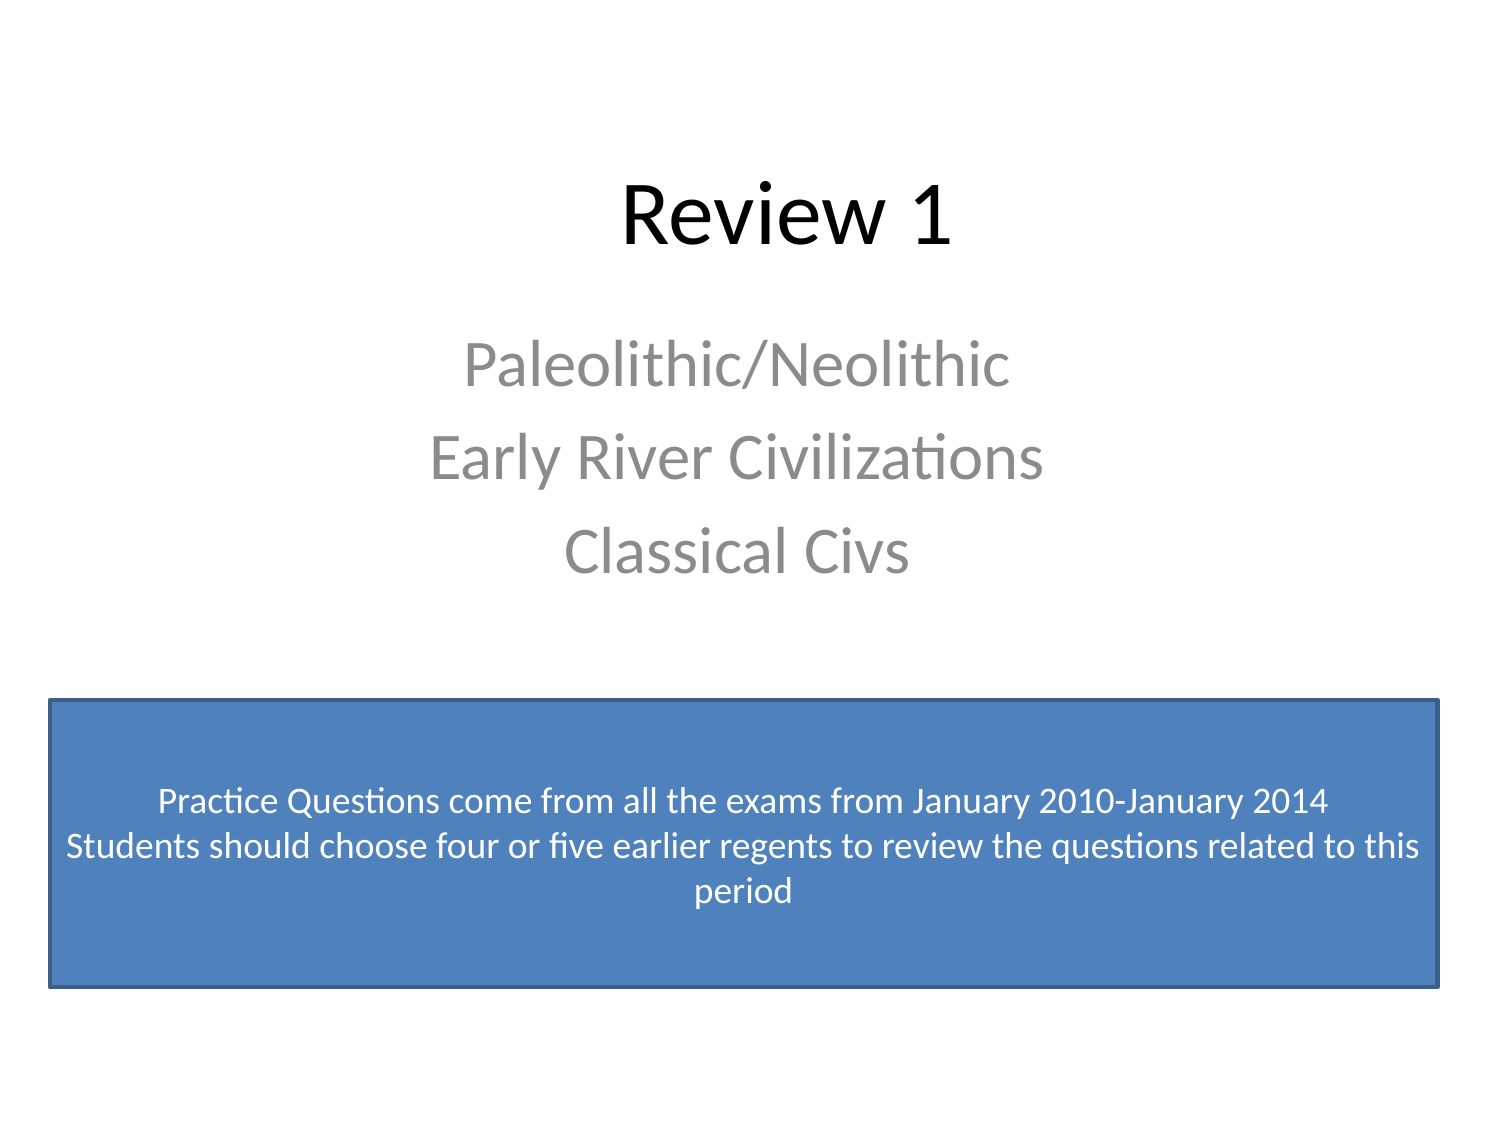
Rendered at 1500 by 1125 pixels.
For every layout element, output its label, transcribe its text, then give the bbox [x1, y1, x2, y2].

title Review 1 [150, 87, 1425, 329]
subtitle Paleolithic/Neolithic Early River Civilizations Classical Civs [212, 312, 1263, 600]
text_box Practice Questions come from all the exams from January 2010-January 2014 Students should choose four or five earlier regents to review the questions related to this period [48, 698, 1440, 989]
